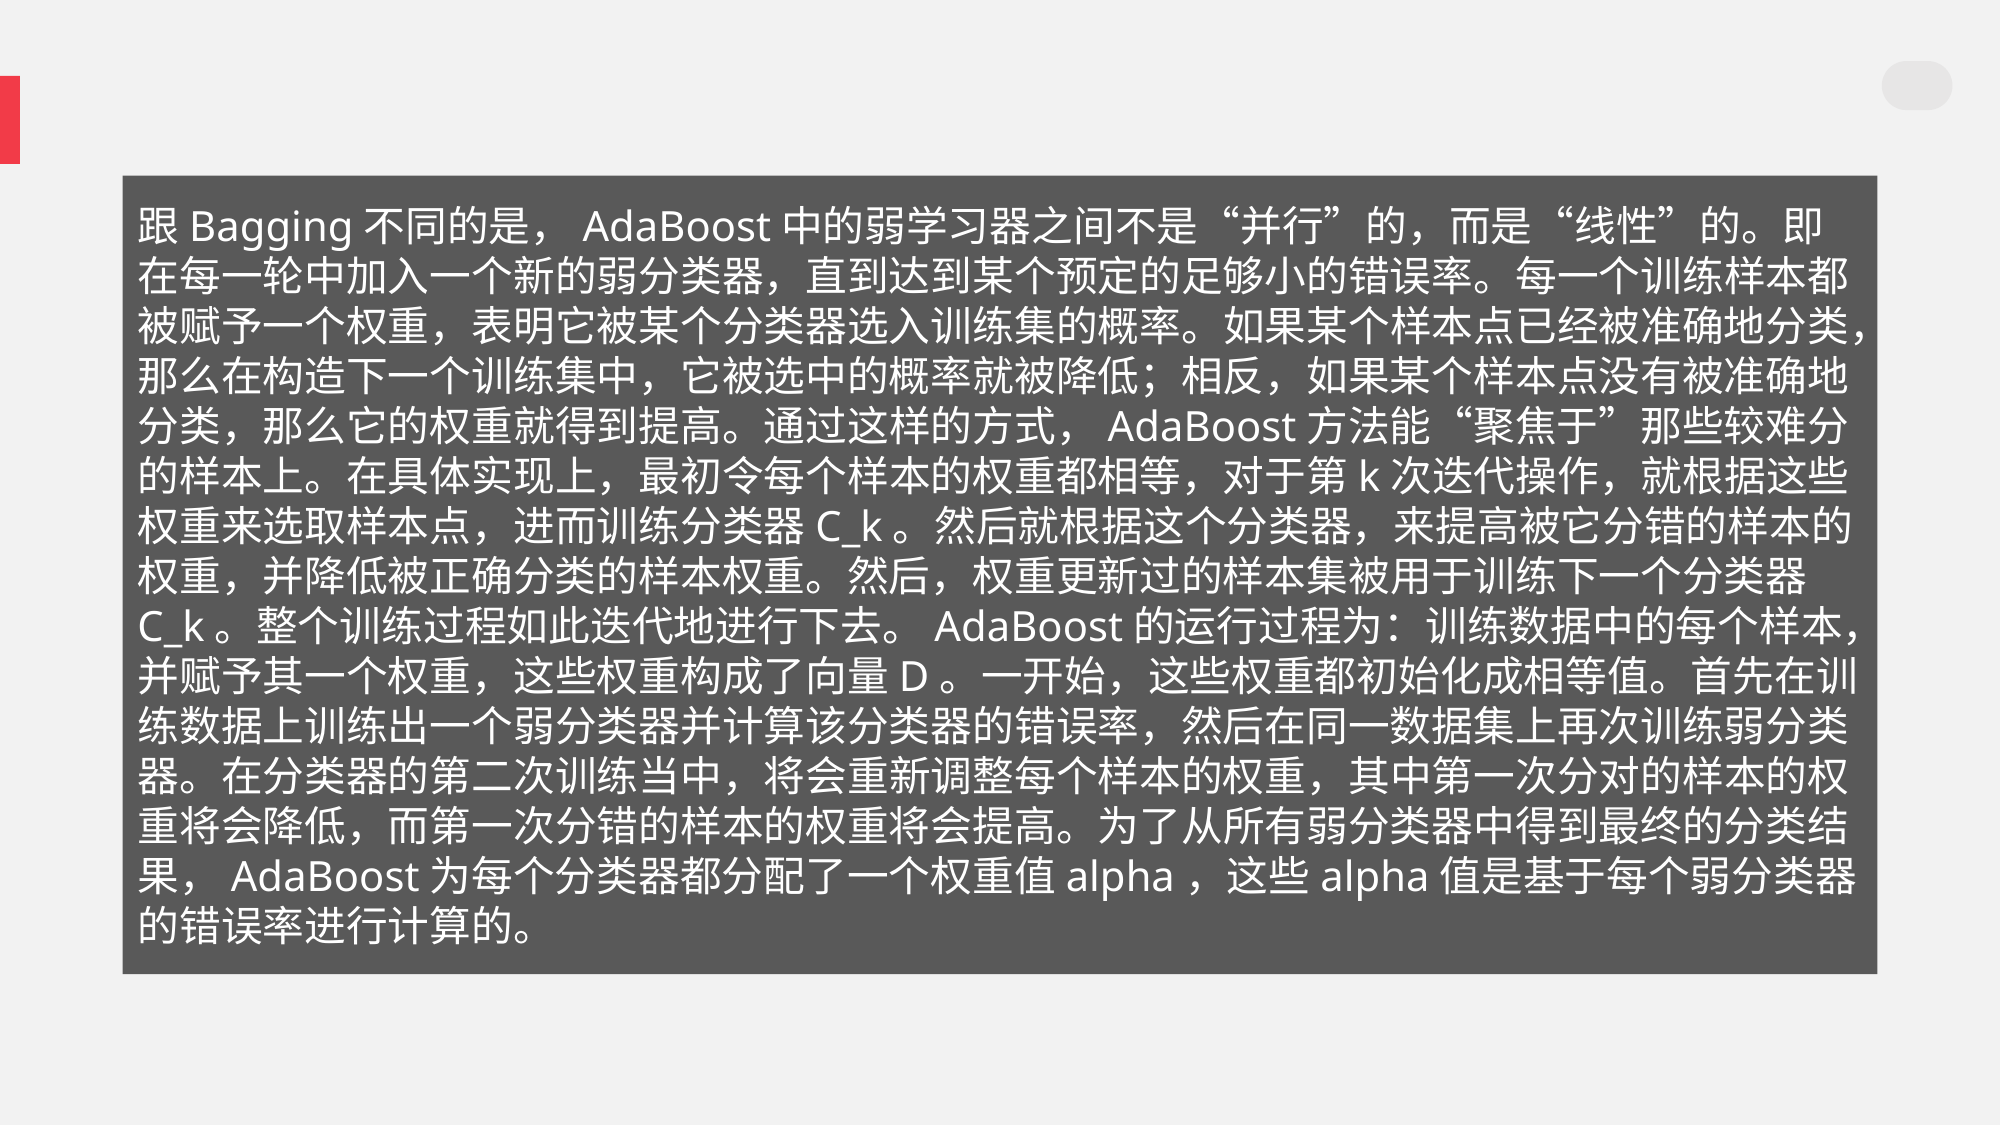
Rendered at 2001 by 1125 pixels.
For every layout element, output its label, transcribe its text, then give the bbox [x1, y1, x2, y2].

text_box 跟Bagging不同的是，AdaBoost中的弱学习器之间不是“并行”的，而是“线性”的。即在每一轮中加入一个新的弱分类器，直到达到某个预定的足够小的错误率。每一个训练样本都被赋予一个权重，表明它被某个分类器选入训练集的概率。如果某个样本点已经被准确地分类，那么在构造下一个训练集中，它被选中的概率就被降低；相反，如果某个样本点没有被准确地分类，那么它的权重就得到提高。通过这样的方式，AdaBoost方法能“聚焦于”那些较难分的样本上。在具体实现上，最初令每个样本的权重都相等，对于第k次迭代操作，就根据这些权重来选取样本点，进而训练分类器C_k。然后就根据这个分类器，来提高被它分错的样本的权重，并降低被正确分类的样本权重。然后，权重更新过的样本集被用于训练下一个分类器C_k。整个训练过程如此迭代地进行下去。AdaBoost的运行过程为：训练数据中的每个样本，并赋予其一个权重，这些权重构成了向量D。一开始，这些权重都初始化成相等值。首先在训练数据上训练出一个弱分类器并计算该分类器的错误率，然后在同一数据集上再次训练弱分类器。在分类器的第二次训练当中，将会重新调整每个样本的权重，其中第一次分对的样本的权重将会降低，而第一次分错的样本的权重将会提高。为了从所有弱分类器中得到最终的分类结果，AdaBoost为每个分类器都分配了一个权重值alpha，这些alpha值是基于每个弱分类器的错误率进行计算的。 [122, 174, 1878, 975]
